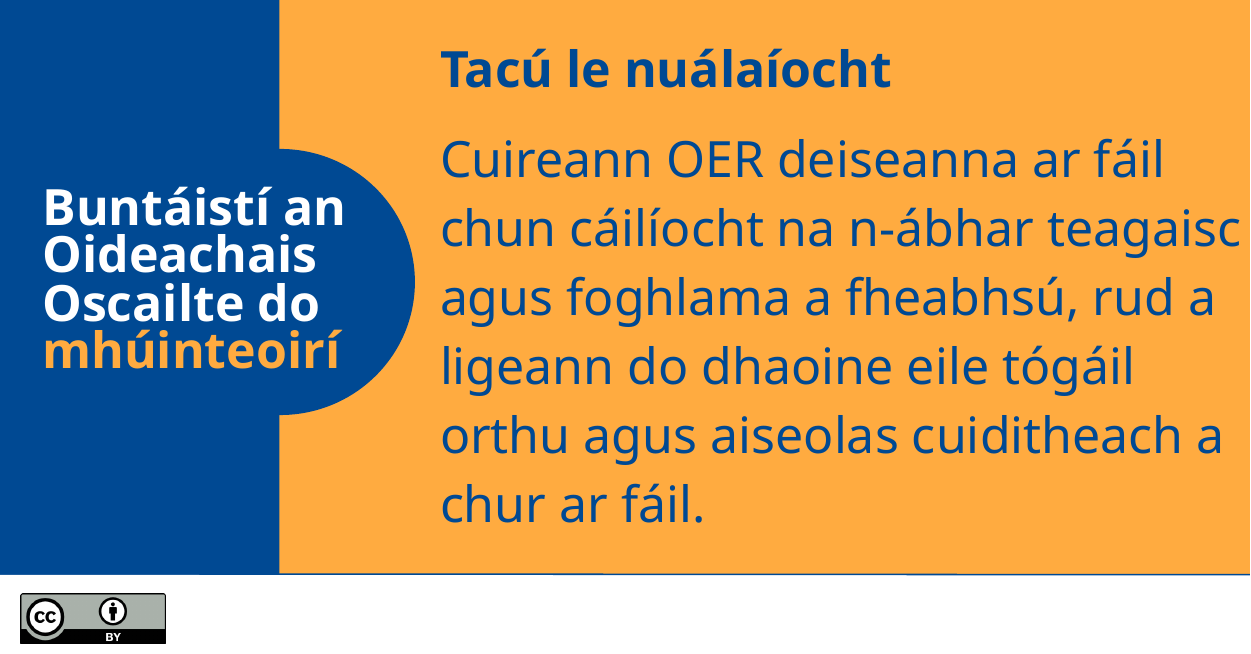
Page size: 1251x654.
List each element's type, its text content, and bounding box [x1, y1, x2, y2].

text_box [206, 148, 355, 171]
text_box [0, 582, 1250, 654]
text_box [0, 0, 280, 573]
text_box [207, 394, 353, 416]
picture [20, 592, 166, 645]
text_box [368, 181, 415, 383]
text_box Tacú le nuálaíocht Cuireann OER deiseanna ar fáil chun cáilíocht na n-ábhar teagaisc agus foghlama a fheabhsú, rud a ligeann do dhaoine eile tógáil orthu agus aiseolas cuiditheach a chur ar fáil. [424, 13, 1250, 548]
text_box Buntáistí an Oideachais Oscailte do mhúinteoirí [27, 171, 368, 394]
